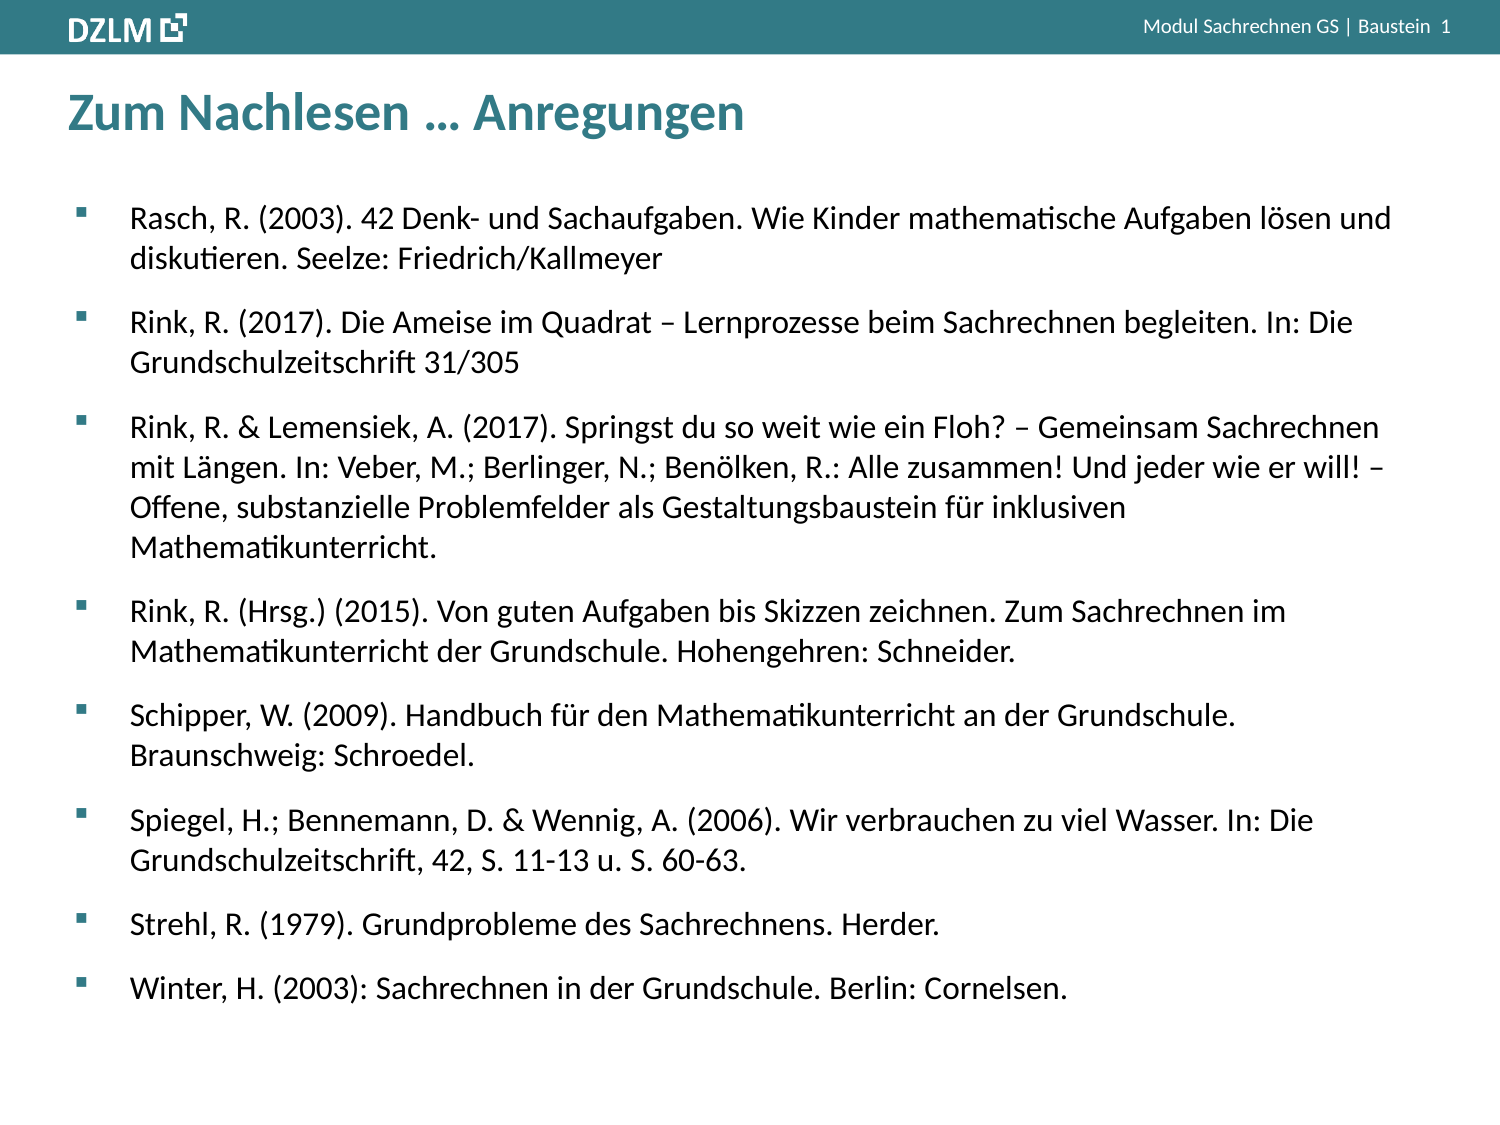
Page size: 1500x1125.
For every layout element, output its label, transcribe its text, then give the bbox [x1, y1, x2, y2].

list Rasch, R. (2003). 42 Denk- und Sachaufgaben. Wie Kinder mathematische Aufgaben lösen und diskutieren. Seelze: Friedrich/Kallmeyer Rink, R. (2017). Die Ameise im Quadrat – Lernprozesse beim Sachrechnen begleiten. In: Die Grundschulzeitschrift 31/305 Rink, R. & Lemensiek, A. (2017). Springst du so weit wie ein Floh? – Gemeinsam Sachrechnen mit Längen. In: Veber, M.; Berlinger, N.; Benölken, R.: Alle zusammen! Und jeder wie er will! – Offene, substanzielle Problemfelder als Gestaltungsbaustein für inklusiven Mathematikunterricht. Rink, R. (Hrsg.) (2015). Von guten Aufgaben bis Skizzen zeichnen. Zum Sachrechnen im Mathematikunterricht der Grundschule. Hohengehren: Schneider. Schipper, W. (2009). Handbuch für den Mathematikunterricht an der Grundschule. Braunschweig: Schroedel. Spiegel, H.; Bennemann, D. & Wennig, A. (2006). Wir verbrauchen zu viel Wasser. In: Die Grundschulzeitschrift, 42, S. 11-13 u. S. 60-63. Strehl, R. (1979). Grundprobleme des Sachrechnens. Herder. Winter, H. (2003): Sachrechnen in der Grundschule. Berlin: Cornelsen. [58, 196, 1430, 1071]
title Zum Nachlesen … Anregungen [53, 68, 1436, 149]
